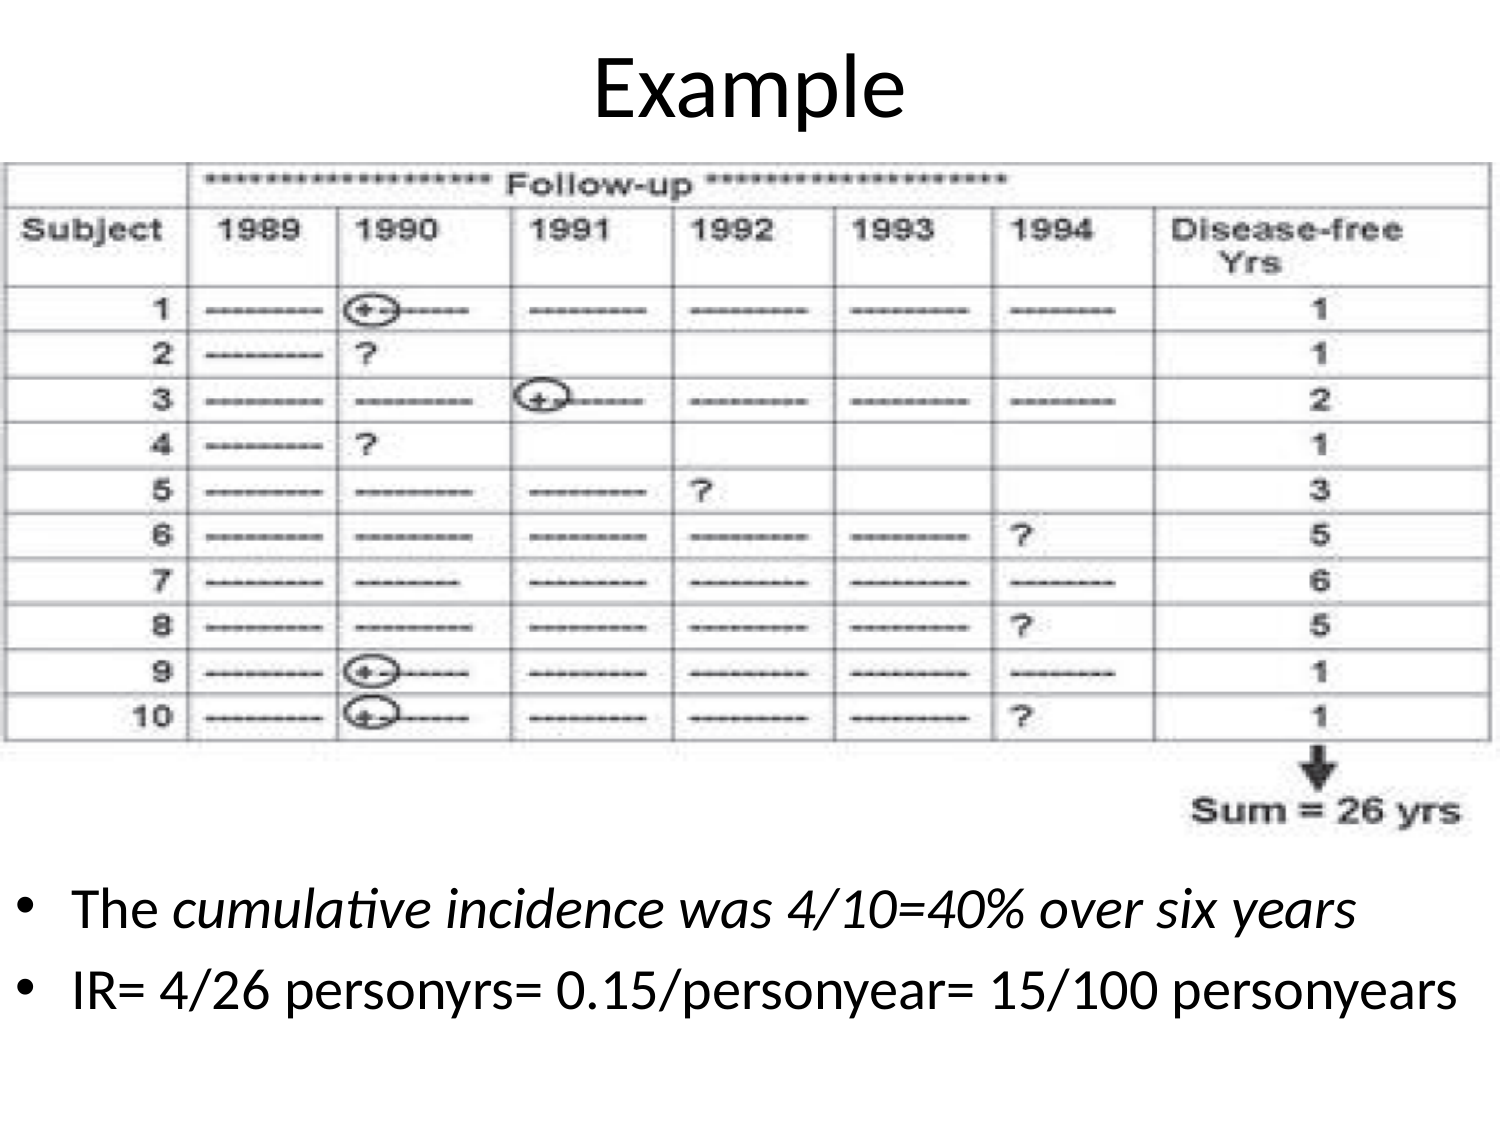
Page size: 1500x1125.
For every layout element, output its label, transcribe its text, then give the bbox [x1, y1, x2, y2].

title Example [0, 0, 1500, 161]
list The cumulative incidence was 4/10=40% over six years IR= 4/26 personyrs= 0.15/personyear= 15/100 personyears [0, 862, 1500, 1125]
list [0, 162, 1500, 851]
